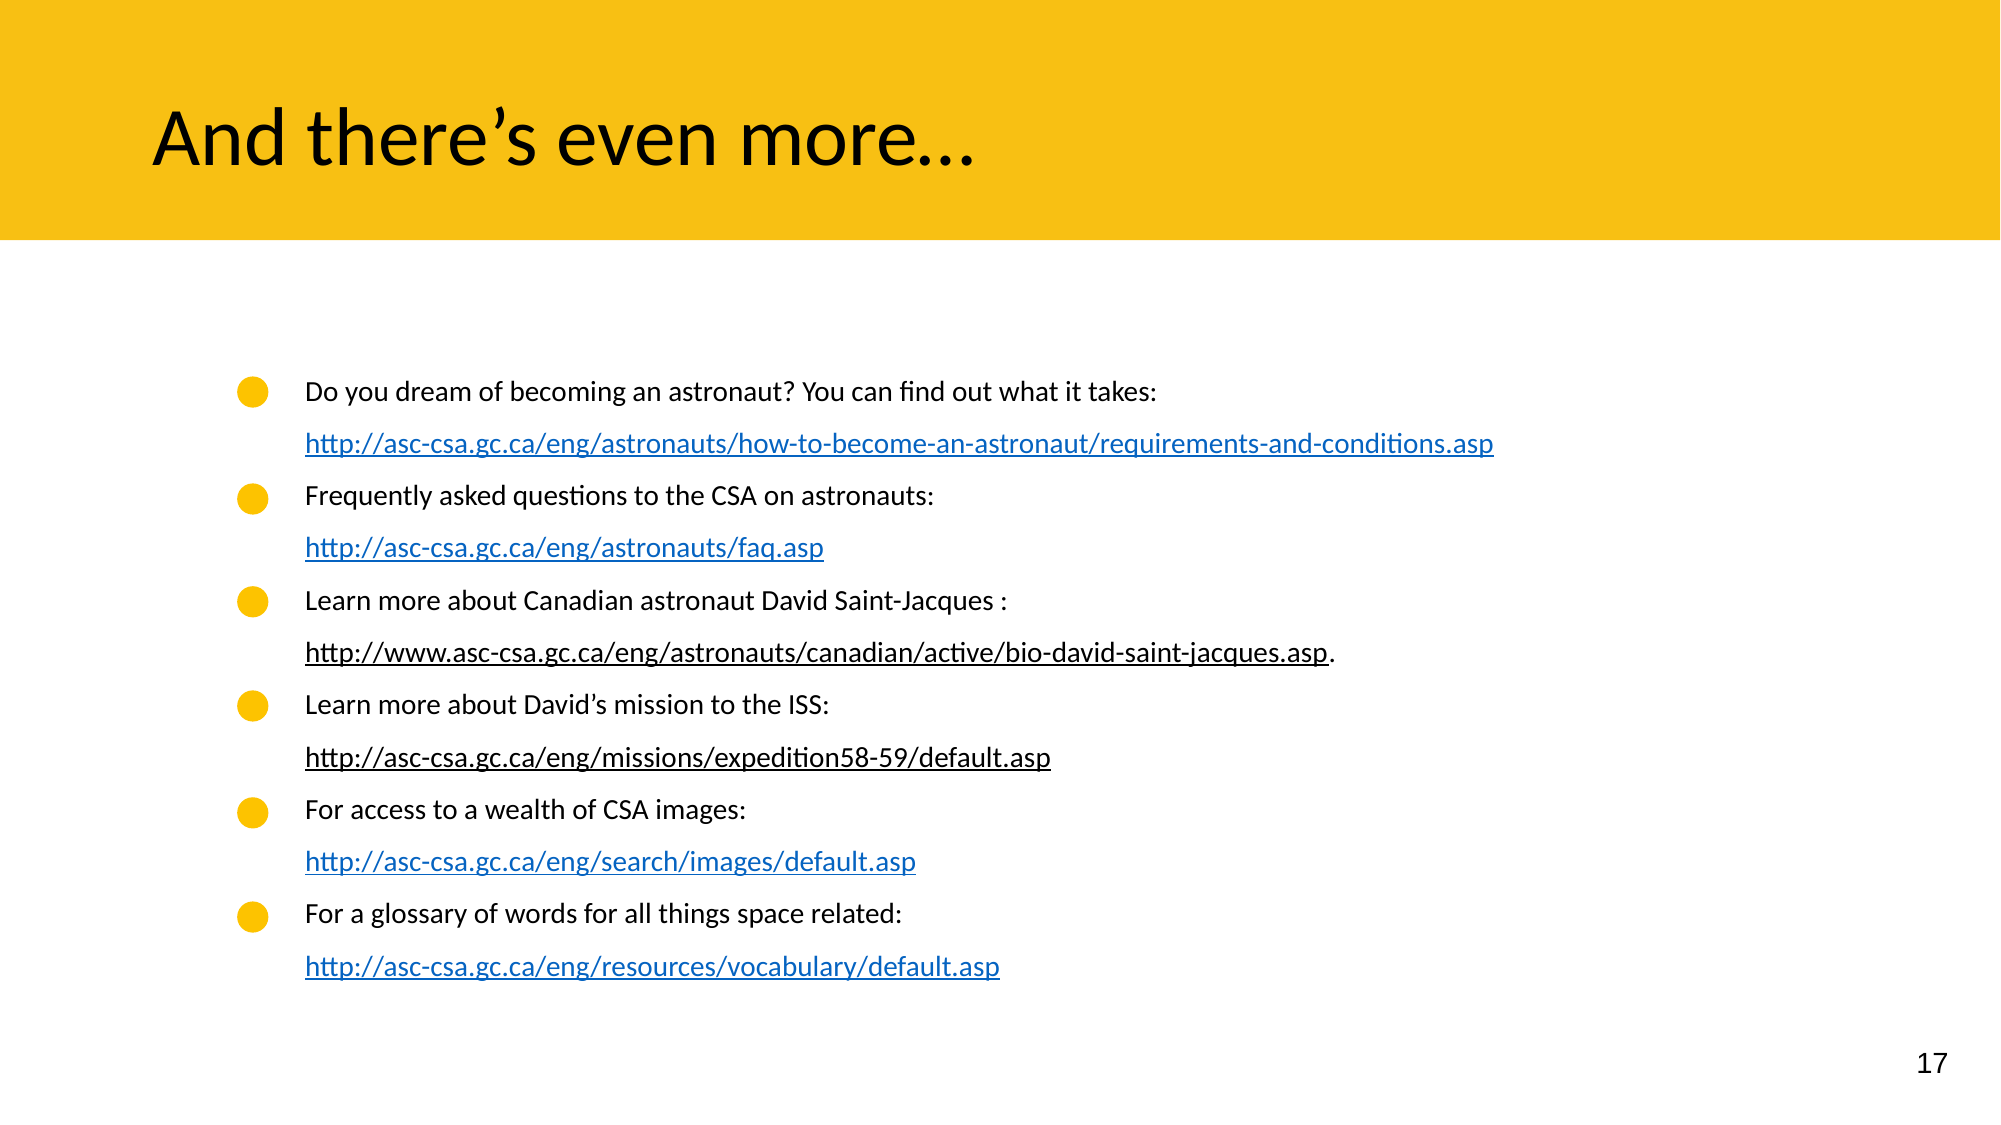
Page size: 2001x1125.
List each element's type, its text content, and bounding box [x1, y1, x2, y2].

text_box [237, 483, 269, 515]
text_box And there’s even more… [137, 55, 1863, 221]
text_box 17 [1899, 1029, 1964, 1100]
text_box [237, 797, 269, 829]
text_box [237, 586, 269, 618]
text_box [237, 901, 269, 933]
text_box [237, 376, 269, 408]
list Do you dream of becoming an astronaut? You can find out what it takes: http://asc-csa.gc.ca/eng/astronauts/how-to-become-an-astronaut/requirements-and-conditions.asp Frequently asked questions to the CSA on astronauts: http://asc-csa.gc.ca/eng/astronauts/faq.asp Learn more about Canadian astronaut David Saint-Jacques : http://www.asc-csa.gc.ca/eng/astronauts/canadian/active/bio-david-saint-jacques.asp. Learn more about David’s mission to the ISS: http://asc-csa.gc.ca/eng/missions/expedition58-59/default.asp For access to a wealth of CSA images: http://asc-csa.gc.ca/eng/search/images/default.asp For a glossary of words for all things space related: http://asc-csa.gc.ca/eng/resources/vocabulary/default.asp [290, 361, 1759, 1041]
text_box [237, 690, 269, 722]
